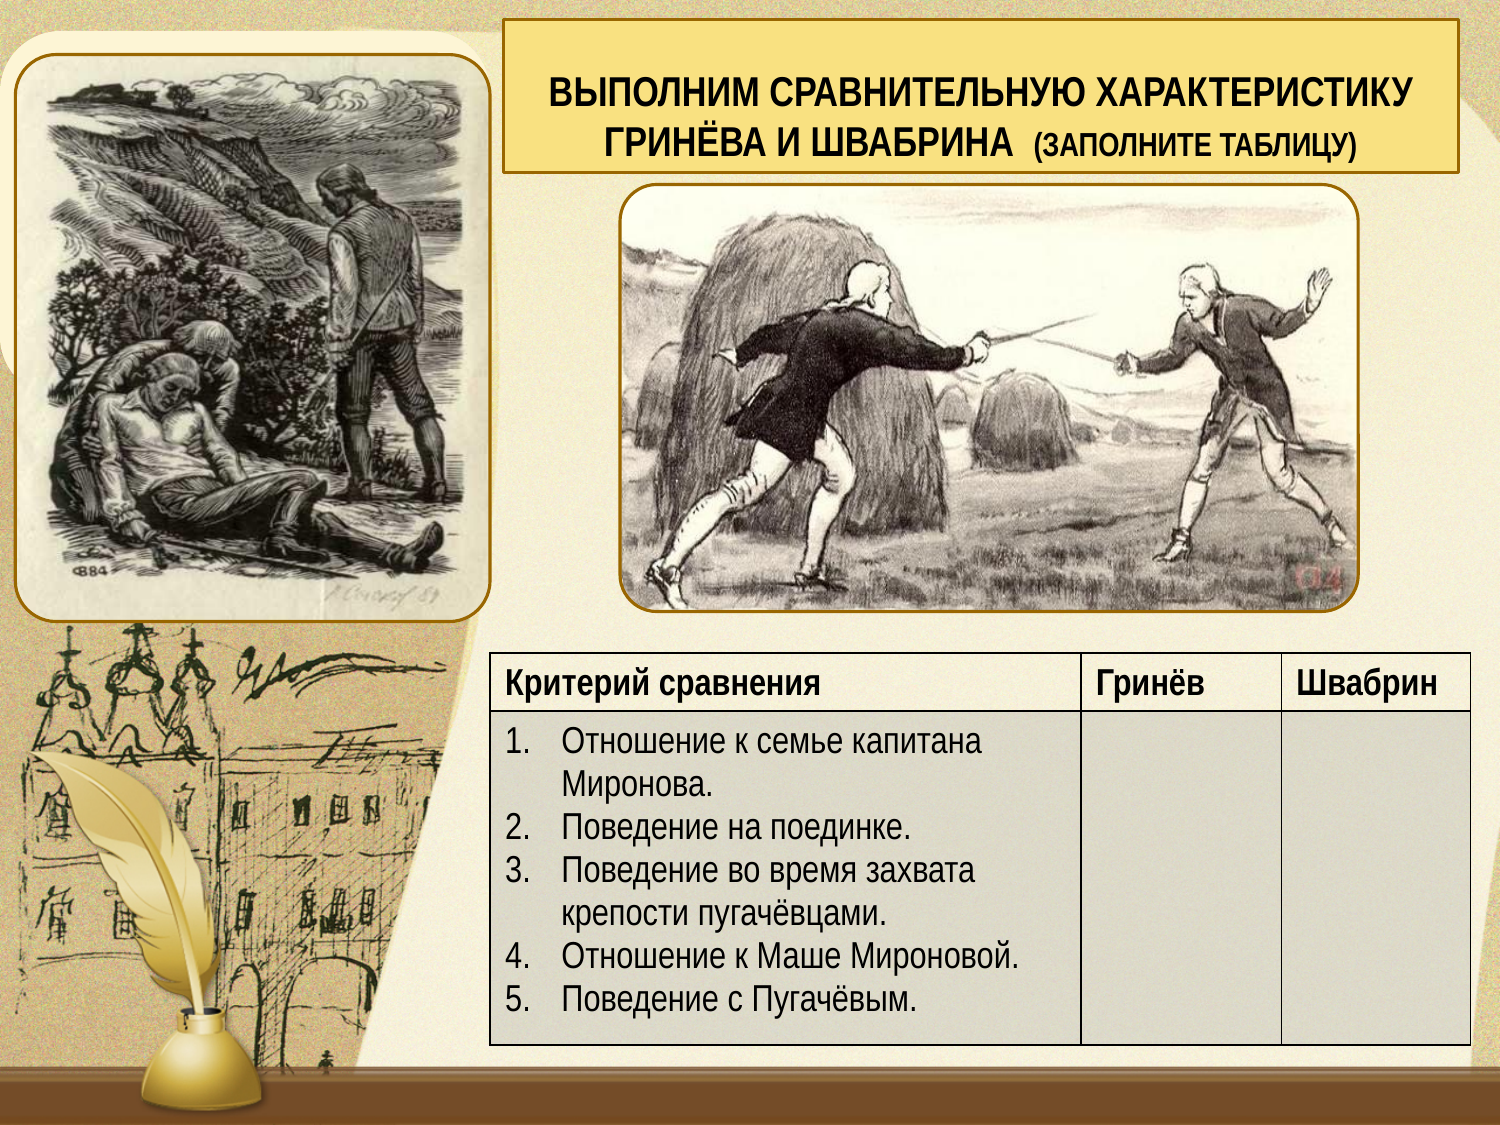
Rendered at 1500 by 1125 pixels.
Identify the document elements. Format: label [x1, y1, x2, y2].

list [0, 0, 1500, 1125]
picture [619, 183, 1359, 612]
picture [14, 54, 491, 623]
